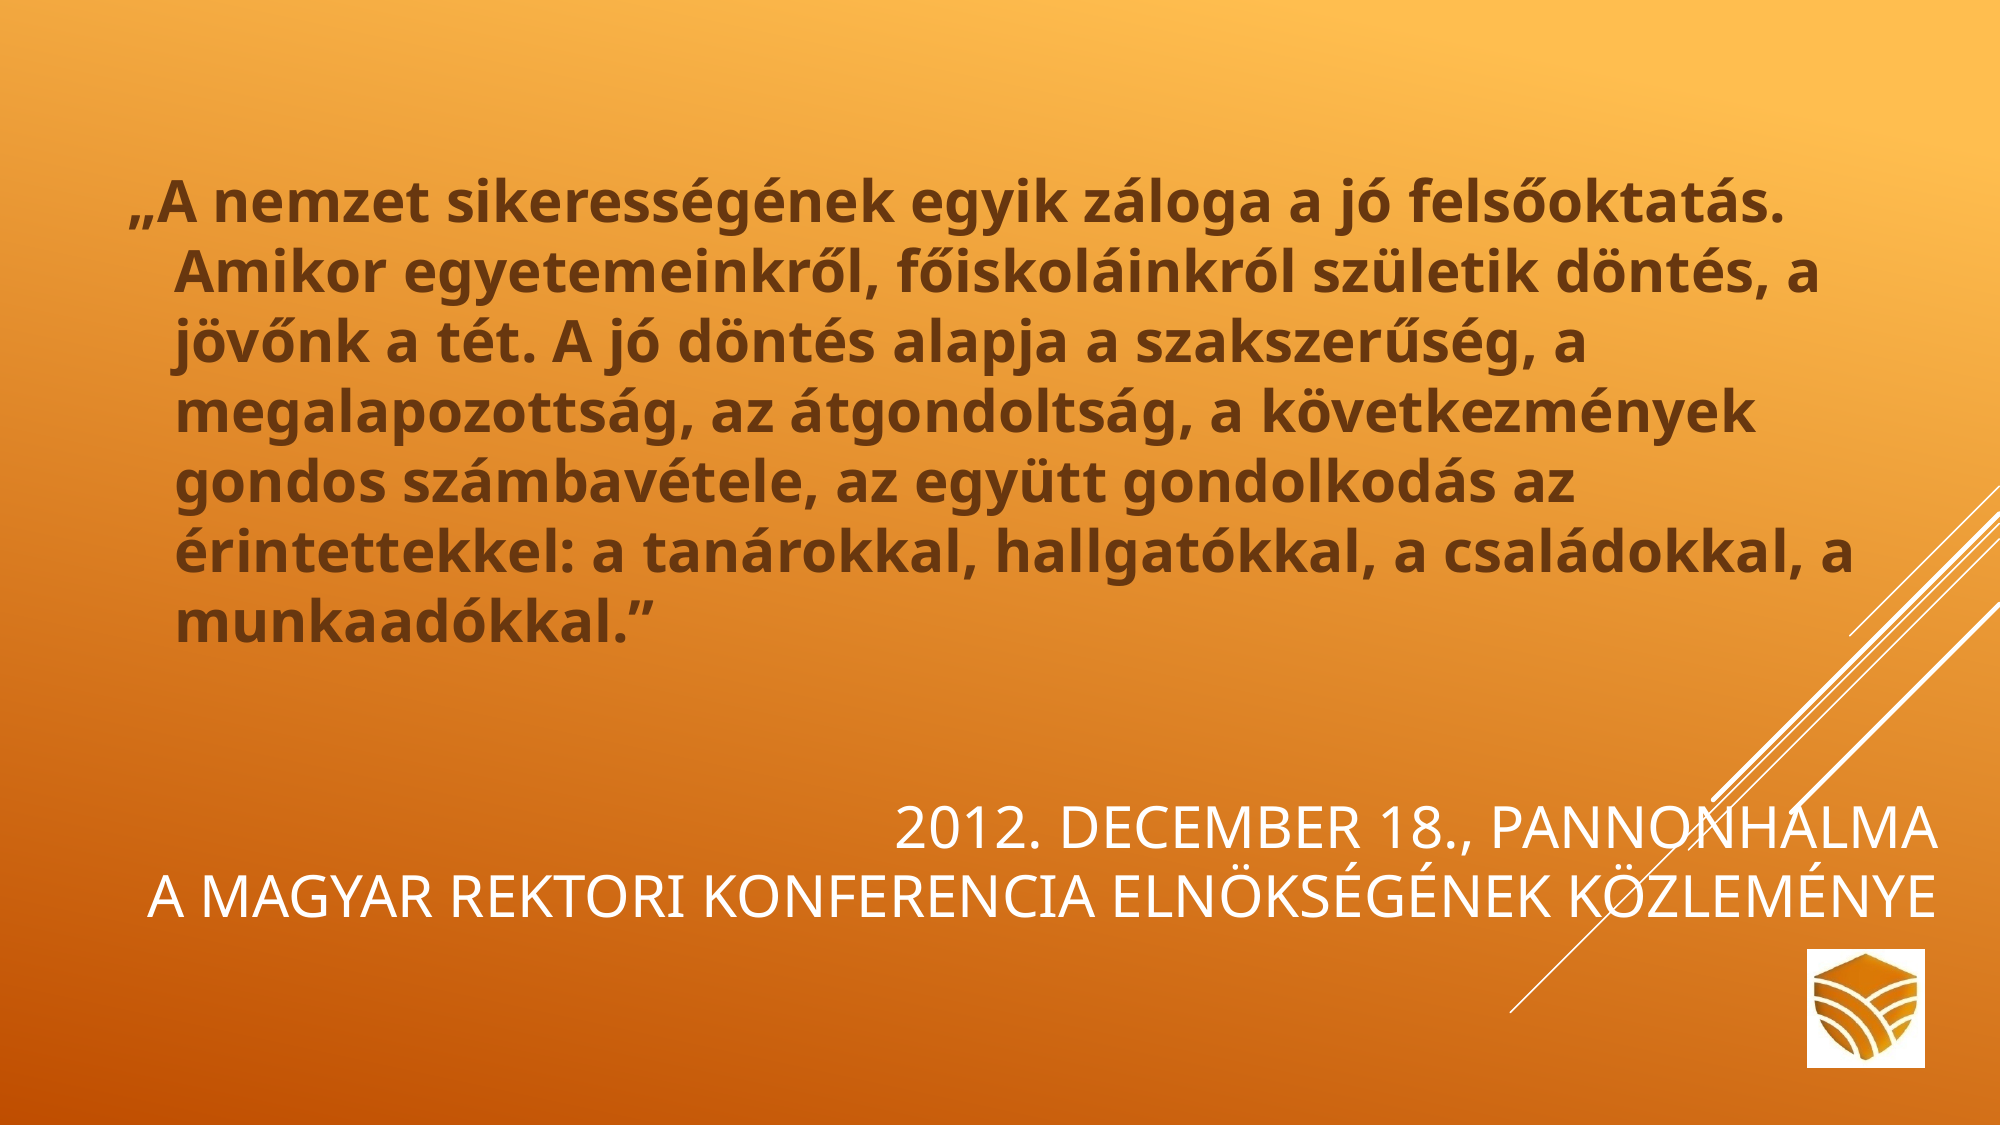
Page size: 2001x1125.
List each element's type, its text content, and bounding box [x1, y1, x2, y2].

picture [1807, 949, 1925, 1068]
title 2012. december 18., Pannonhalma a magyar rektori konferencia elnökségének közleménye [32, 736, 1954, 984]
list „A nemzet sikerességének egyik záloga a jó felsőoktatás. Amikor egyetemeinkről, főiskoláinkról születik döntés, a jövőnk a tét. A jó döntés alapja a szakszerűség, a megalapozottság, az átgondoltság, a következmények gondos számbavétele, az együtt gondolkodás az érintettekkel: a tanárokkal, hallgatókkal, a családokkal, a munkaadókkal.” [112, 112, 1952, 706]
